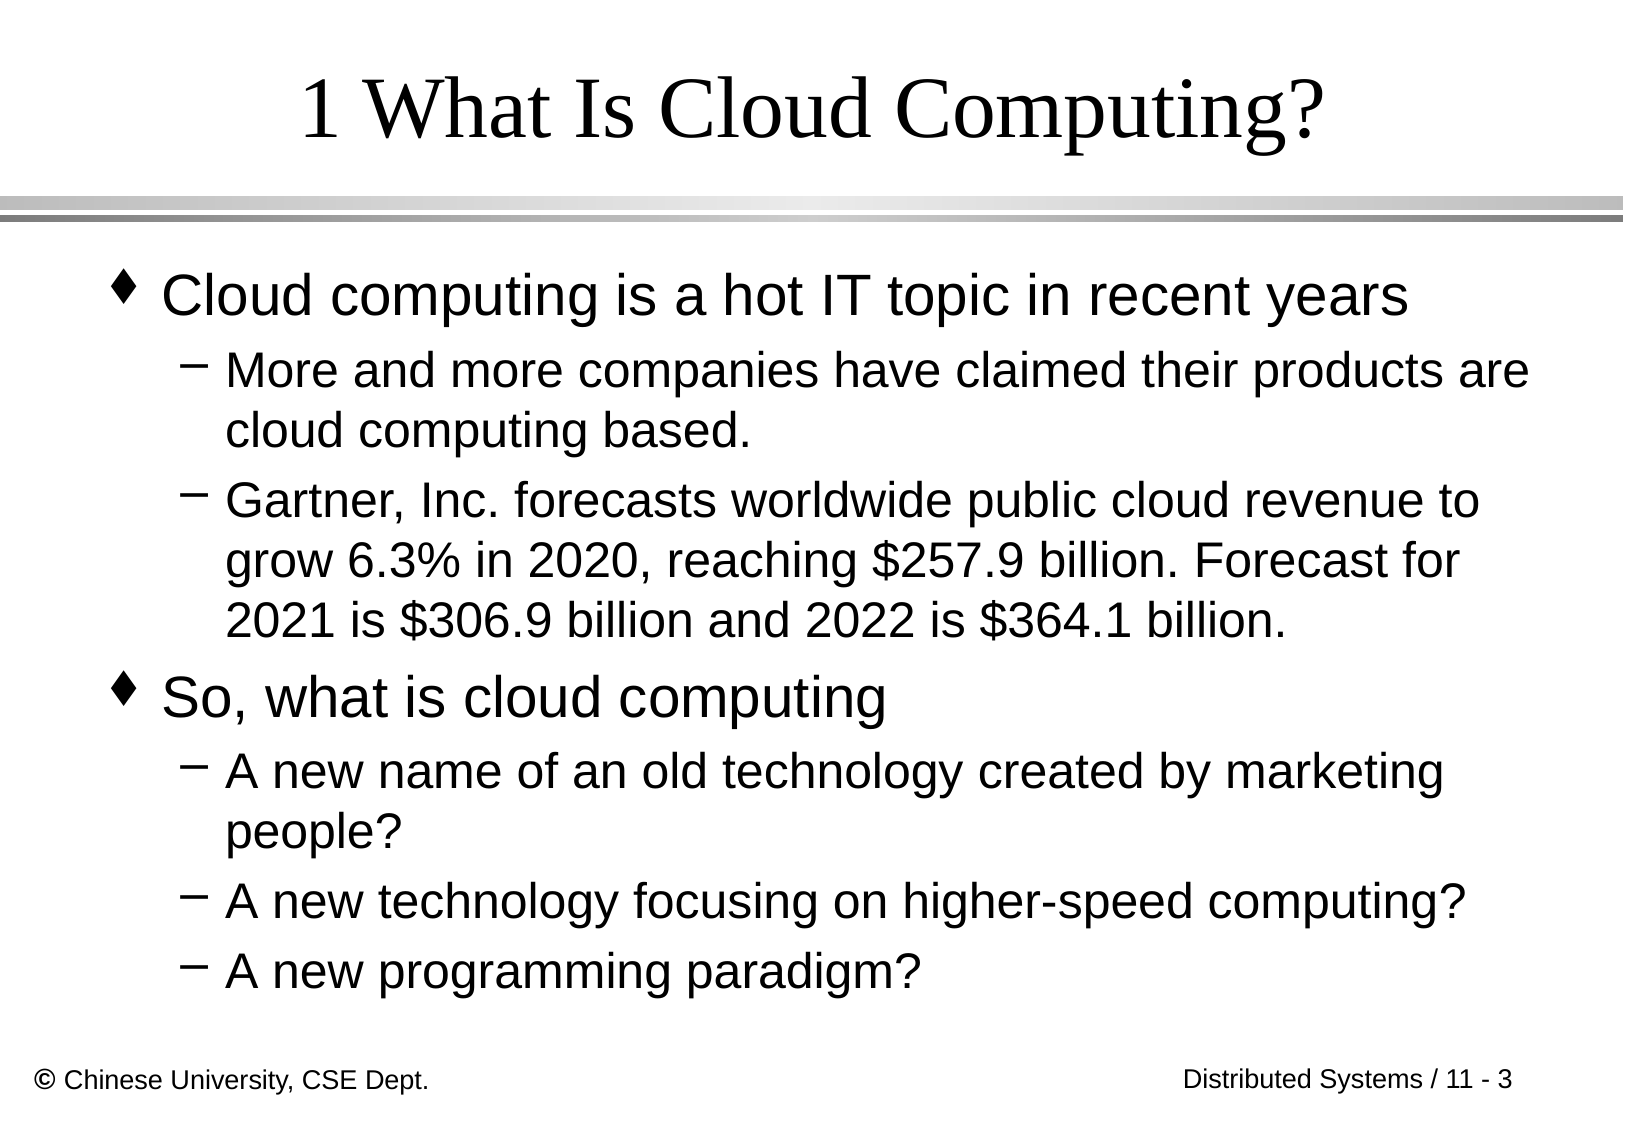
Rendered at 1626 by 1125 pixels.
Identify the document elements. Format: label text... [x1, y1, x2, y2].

title 1 What Is Cloud Computing? [50, 62, 1575, 163]
list Cloud computing is a hot IT topic in recent years More and more companies have claimed their products are cloud computing based. Gartner, Inc. forecasts worldwide public cloud revenue to grow 6.3% in 2020, reaching $257.9 billion. Forecast for 2021 is $306.9 billion and 2022 is $364.1 billion. So, what is cloud computing A new name of an old technology created by marketing people? A new technology focusing on higher-speed computing? A new programming paradigm? [92, 249, 1575, 1038]
